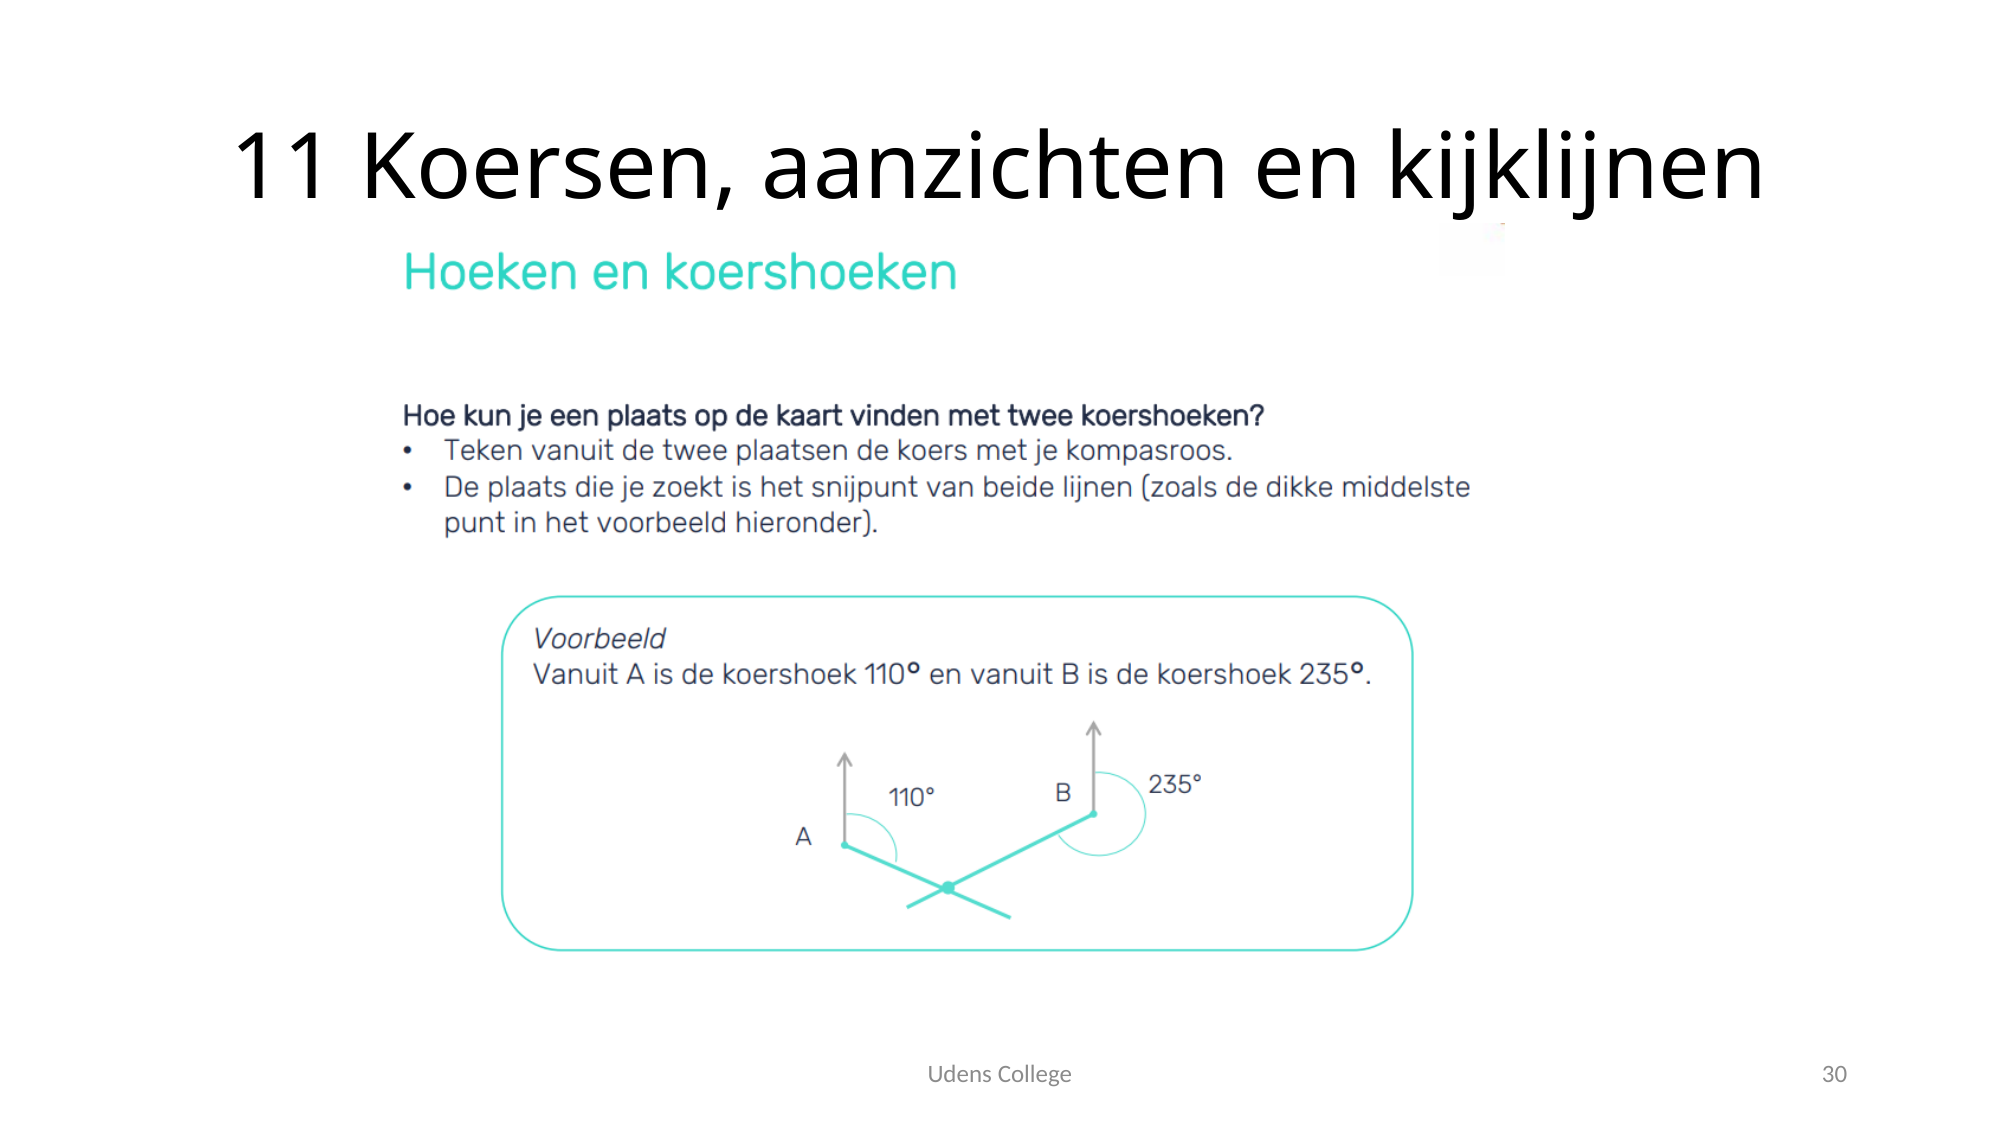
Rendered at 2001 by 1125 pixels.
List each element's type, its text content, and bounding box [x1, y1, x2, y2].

title 11 Koersen, aanzichten en kijklijnen [137, 59, 1863, 278]
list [383, 223, 1505, 1017]
slide_number 30 [1412, 1042, 1863, 1103]
footer Udens College [662, 1042, 1338, 1103]
